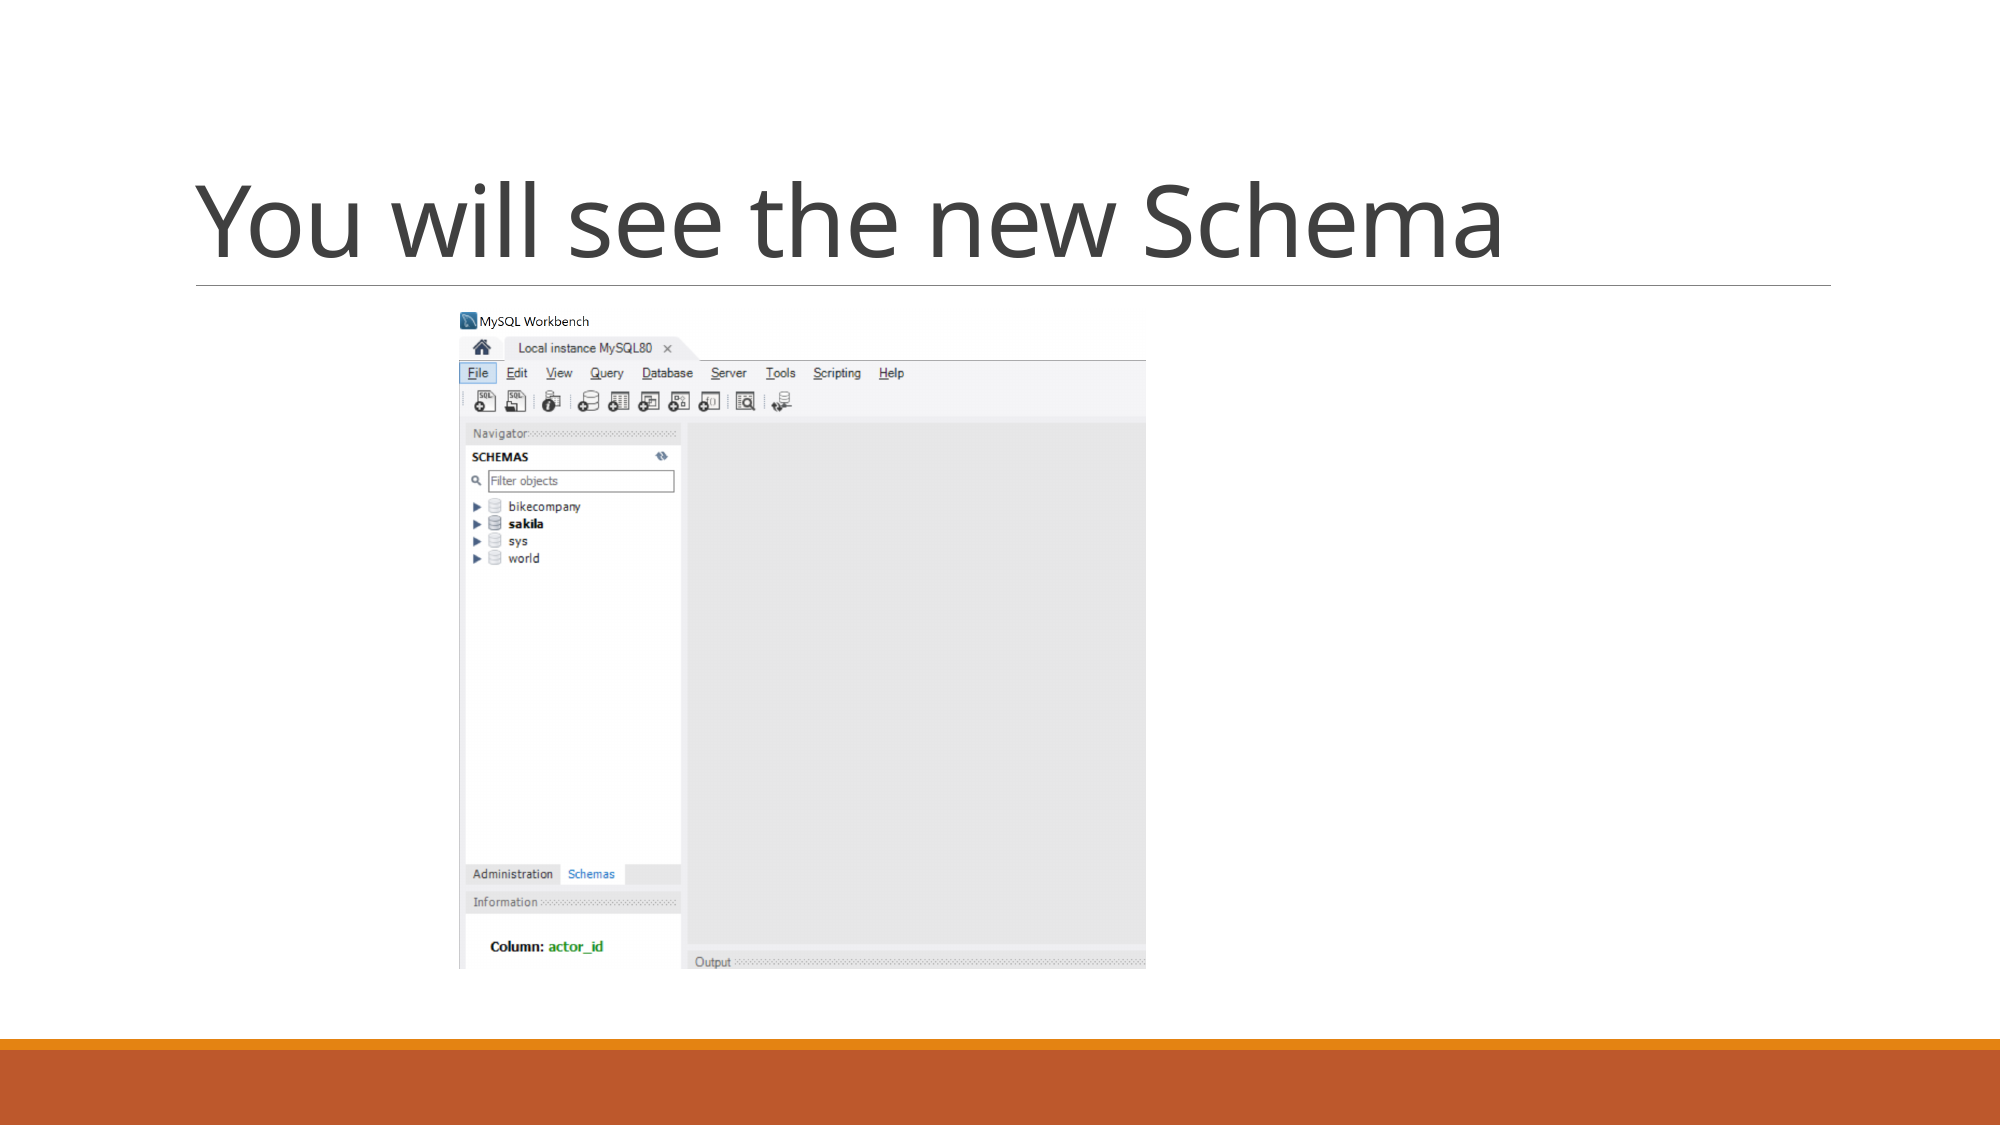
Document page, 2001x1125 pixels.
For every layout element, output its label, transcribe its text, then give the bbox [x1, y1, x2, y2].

title You will see the new Schema [180, 47, 1830, 285]
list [459, 308, 1147, 970]
